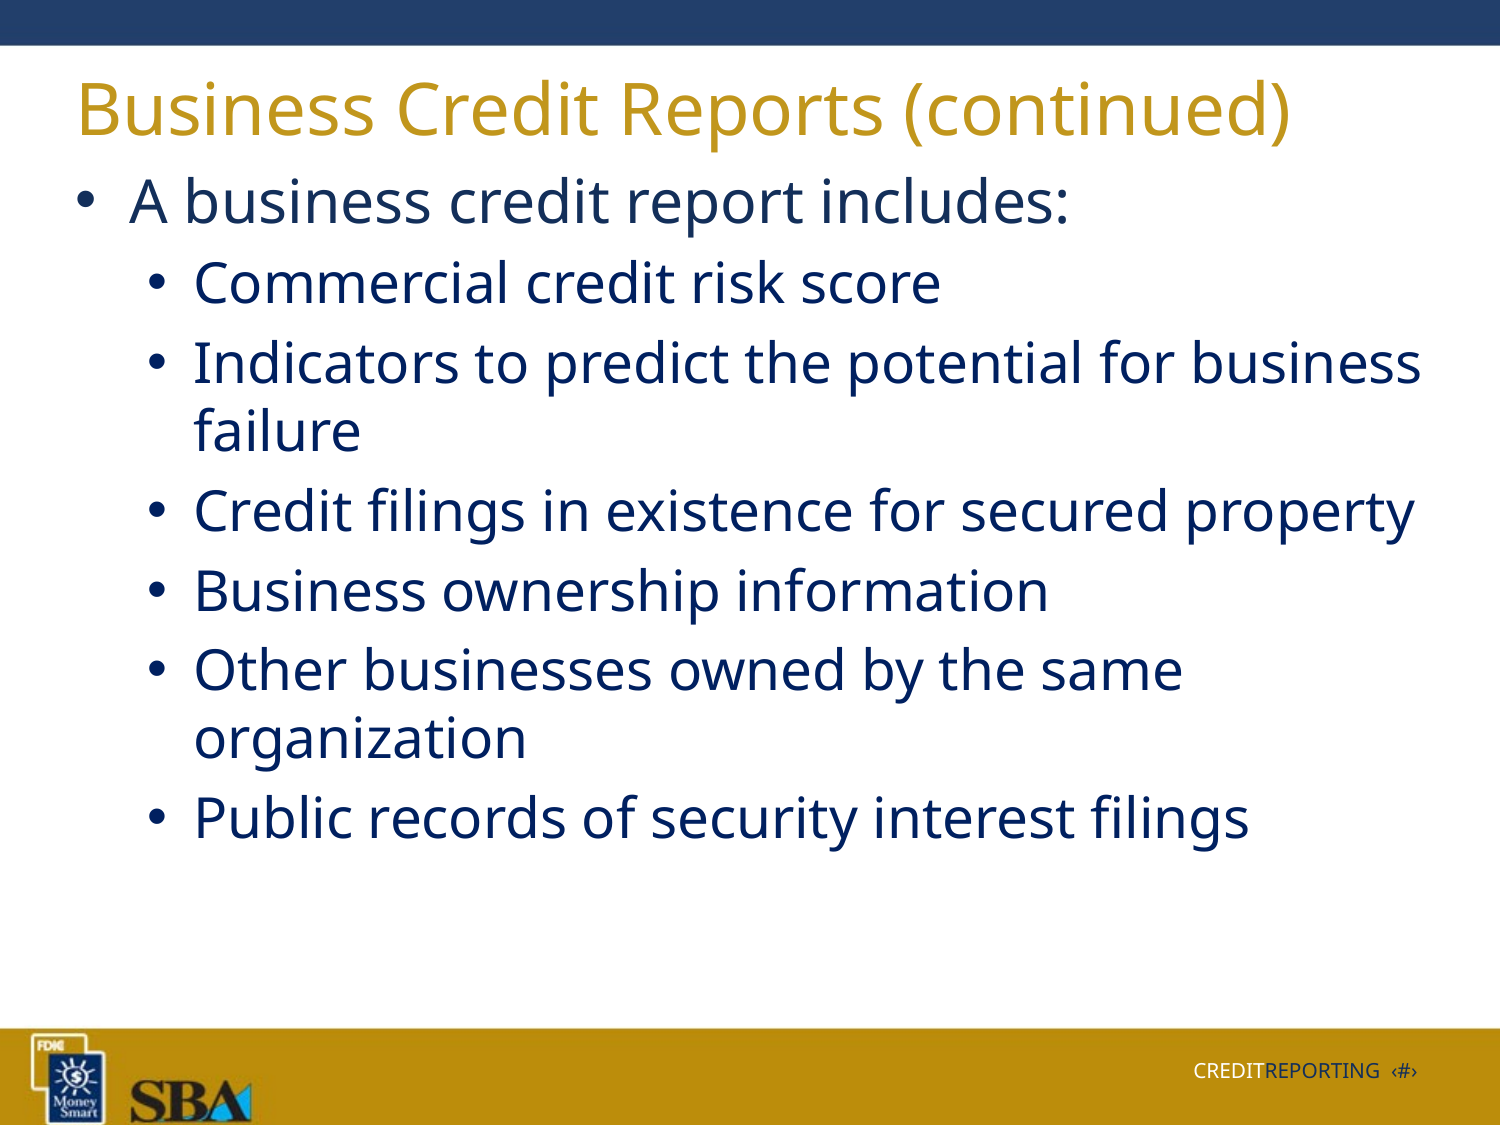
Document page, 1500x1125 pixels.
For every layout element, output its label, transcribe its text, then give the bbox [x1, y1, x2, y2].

list A business credit report includes: Commercial credit risk score Indicators to predict the potential for business failure Credit filings in existence for secured property Business ownership information Other businesses owned by the same organization Public records of security interest filings [74, 161, 1426, 863]
title Business Credit Reports (continued) [74, 61, 1426, 161]
picture [0, 0, 1500, 1125]
